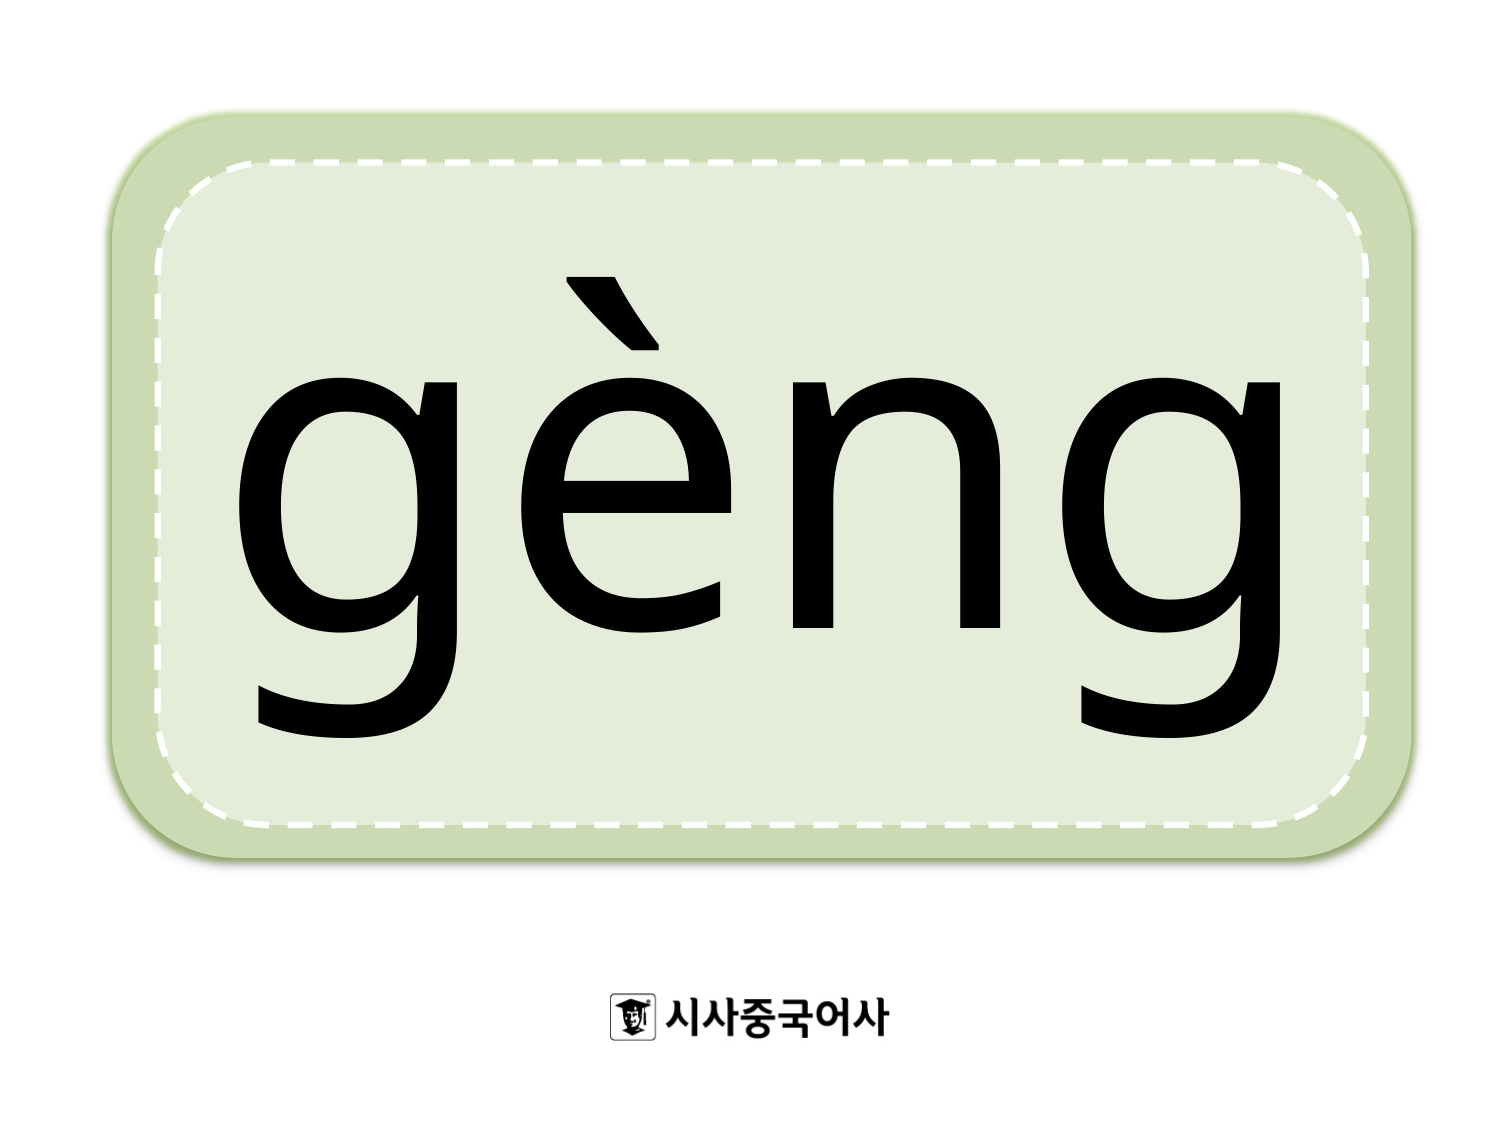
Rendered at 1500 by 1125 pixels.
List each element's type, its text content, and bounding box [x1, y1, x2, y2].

picture [602, 987, 898, 1047]
text_box gèng [162, 113, 1371, 776]
